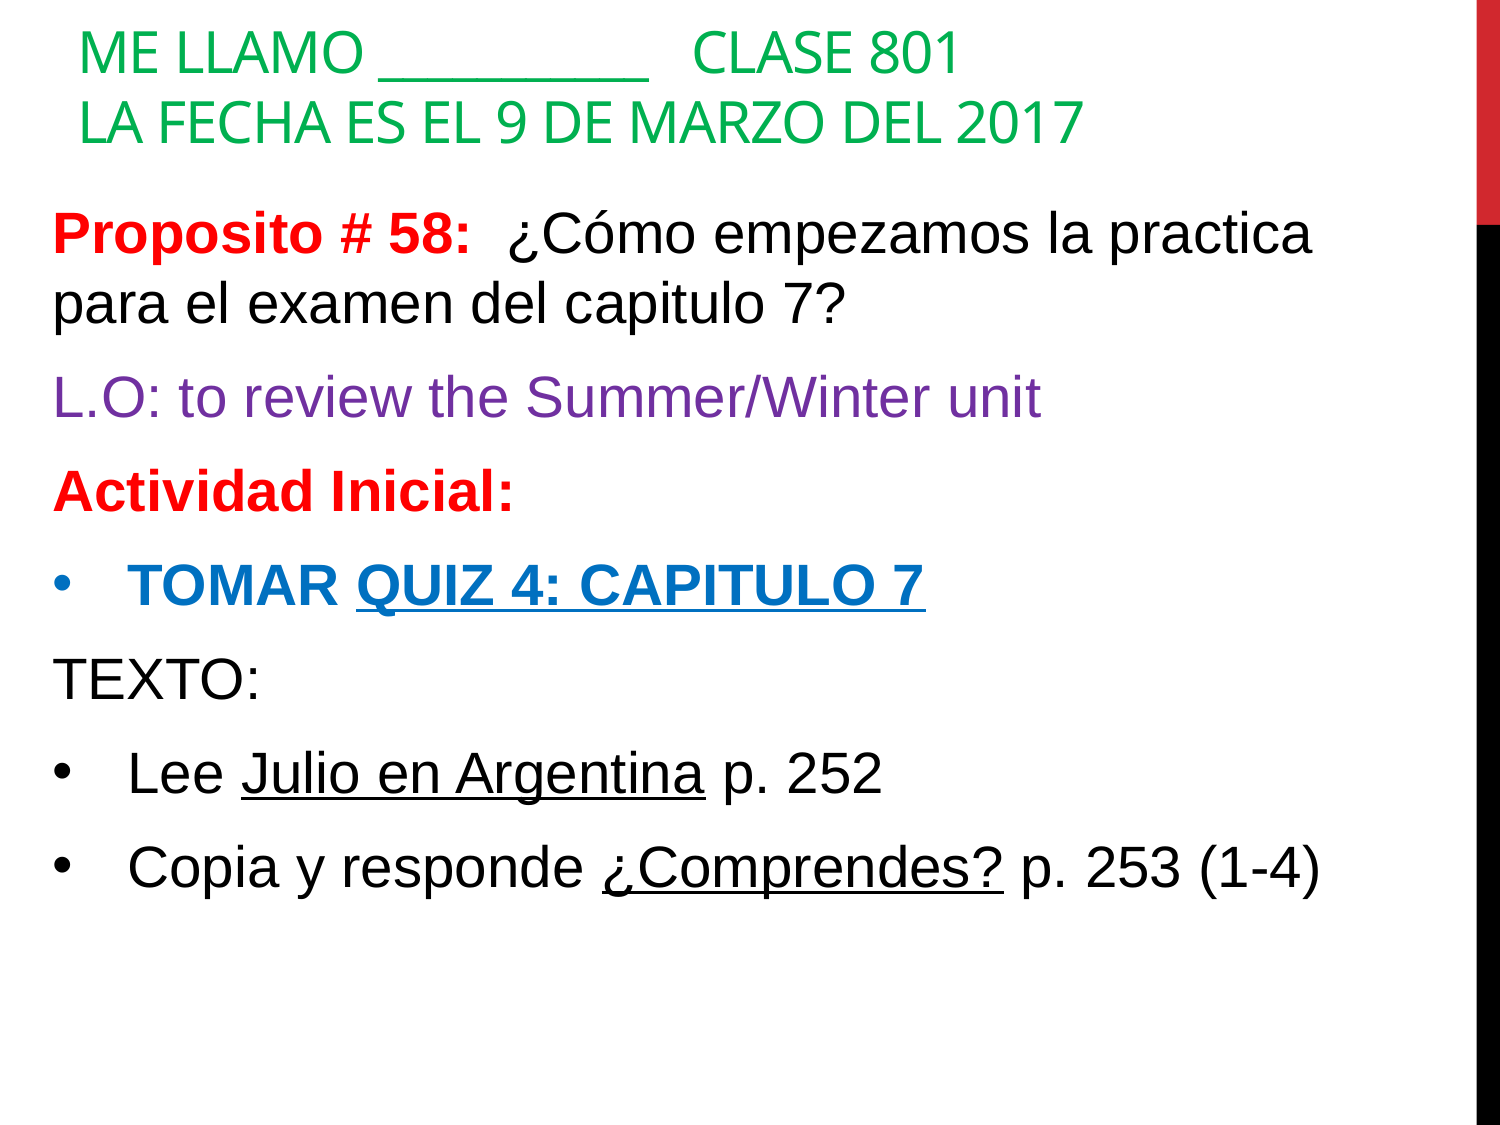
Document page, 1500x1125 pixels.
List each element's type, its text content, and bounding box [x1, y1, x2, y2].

list Proposito # 58: ¿Cómo empezamos la practica para el examen del capitulo 7? L.O: to review the Summer/Winter unit Actividad Inicial: TOMAR QUIZ 4: CAPITULO 7 TEXTO: Lee Julio en Argentina p. 252 Copia y responde ¿Comprendes? p. 253 (1-4) [37, 187, 1413, 1088]
title Me llamo ___________ Clase 801 la fecha es el 9 de MARZO del 2017 [62, 0, 1475, 163]
